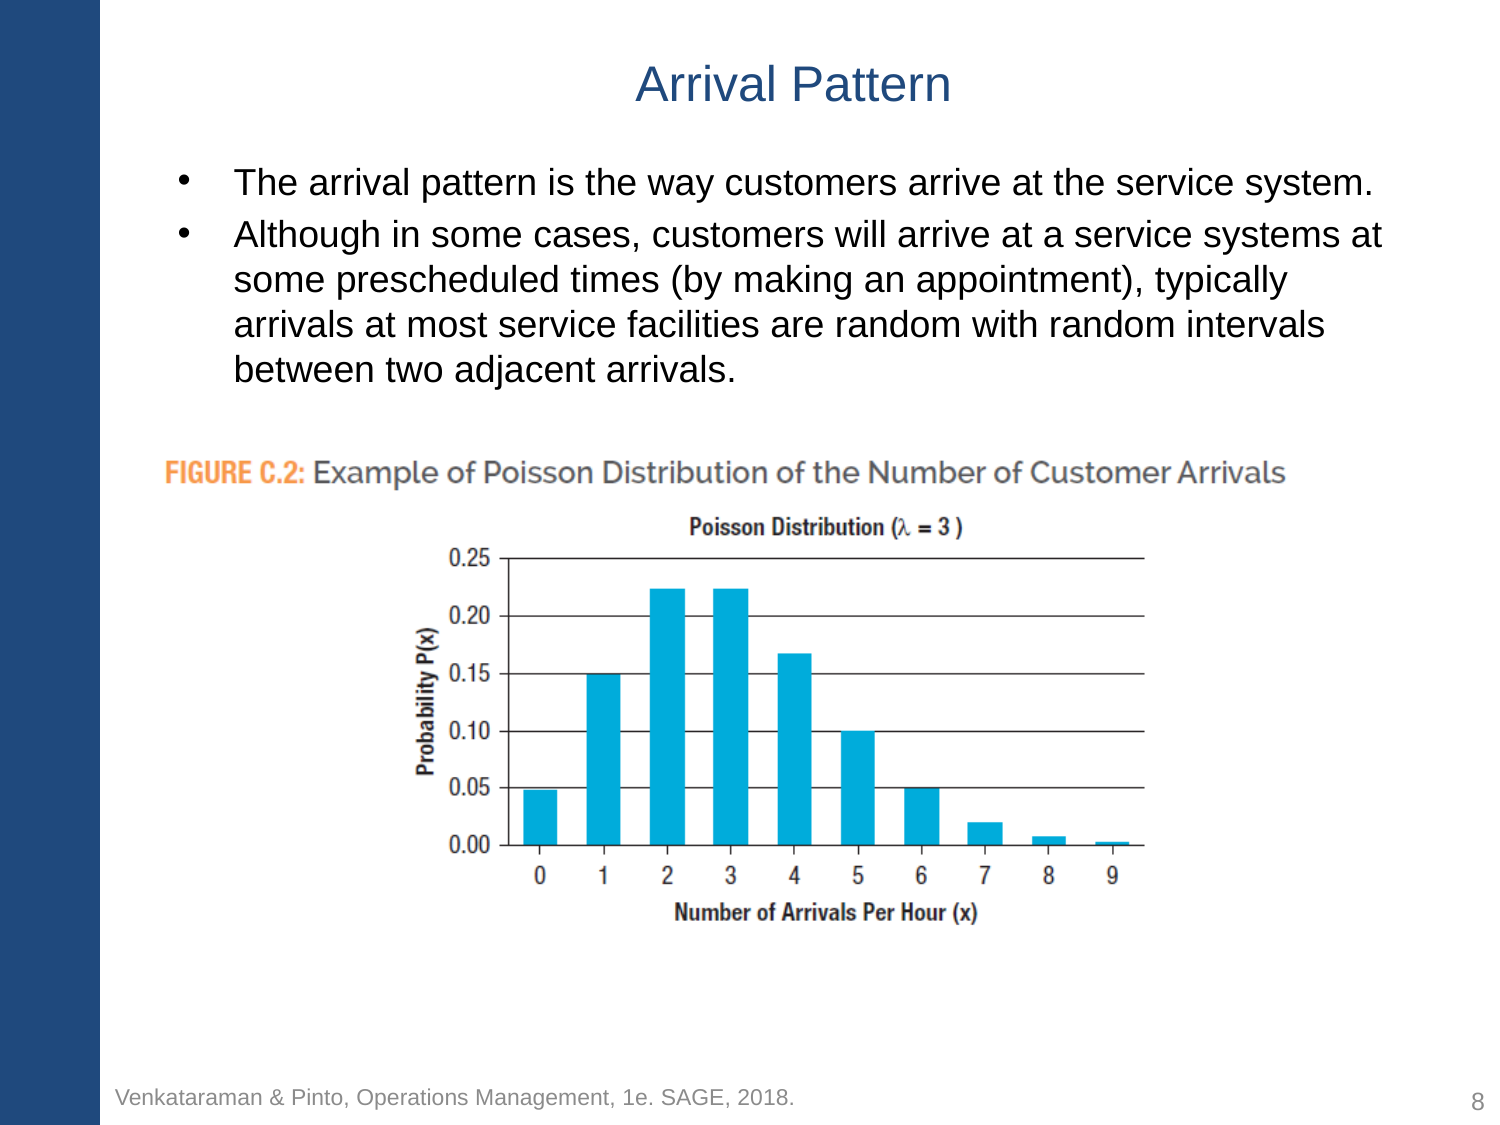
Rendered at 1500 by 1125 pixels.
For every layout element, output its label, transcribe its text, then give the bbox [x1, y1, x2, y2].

title Arrival Pattern [162, 24, 1425, 138]
list The arrival pattern is the way customers arrive at the service system. Although in some cases, customers will arrive at a service systems at some prescheduled times (by making an appointment), typically arrivals at most service facilities are random with random intervals between two adjacent arrivals. [162, 149, 1425, 413]
footer Venkataraman & Pinto, Operations Management, 1e. SAGE, 2018. [99, 1074, 1250, 1122]
slide_number 8 [1437, 1074, 1500, 1125]
picture [154, 437, 1424, 956]
